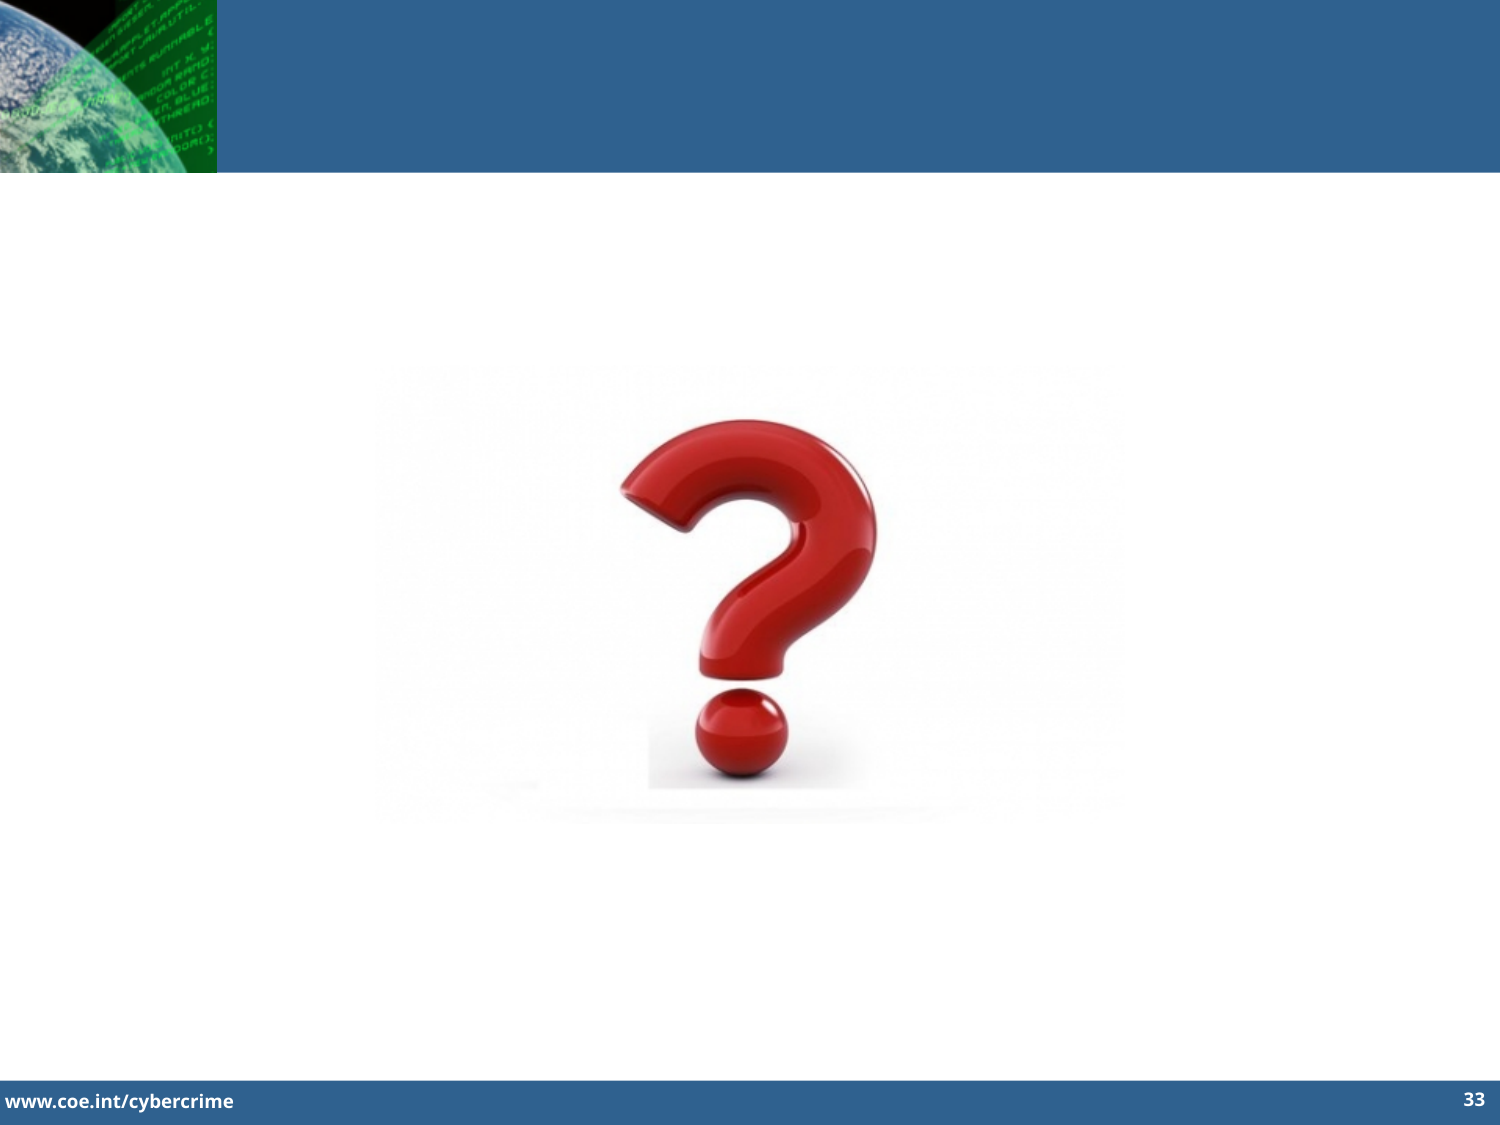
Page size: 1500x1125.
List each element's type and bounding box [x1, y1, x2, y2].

picture [375, 365, 1125, 824]
picture [0, 0, 217, 173]
